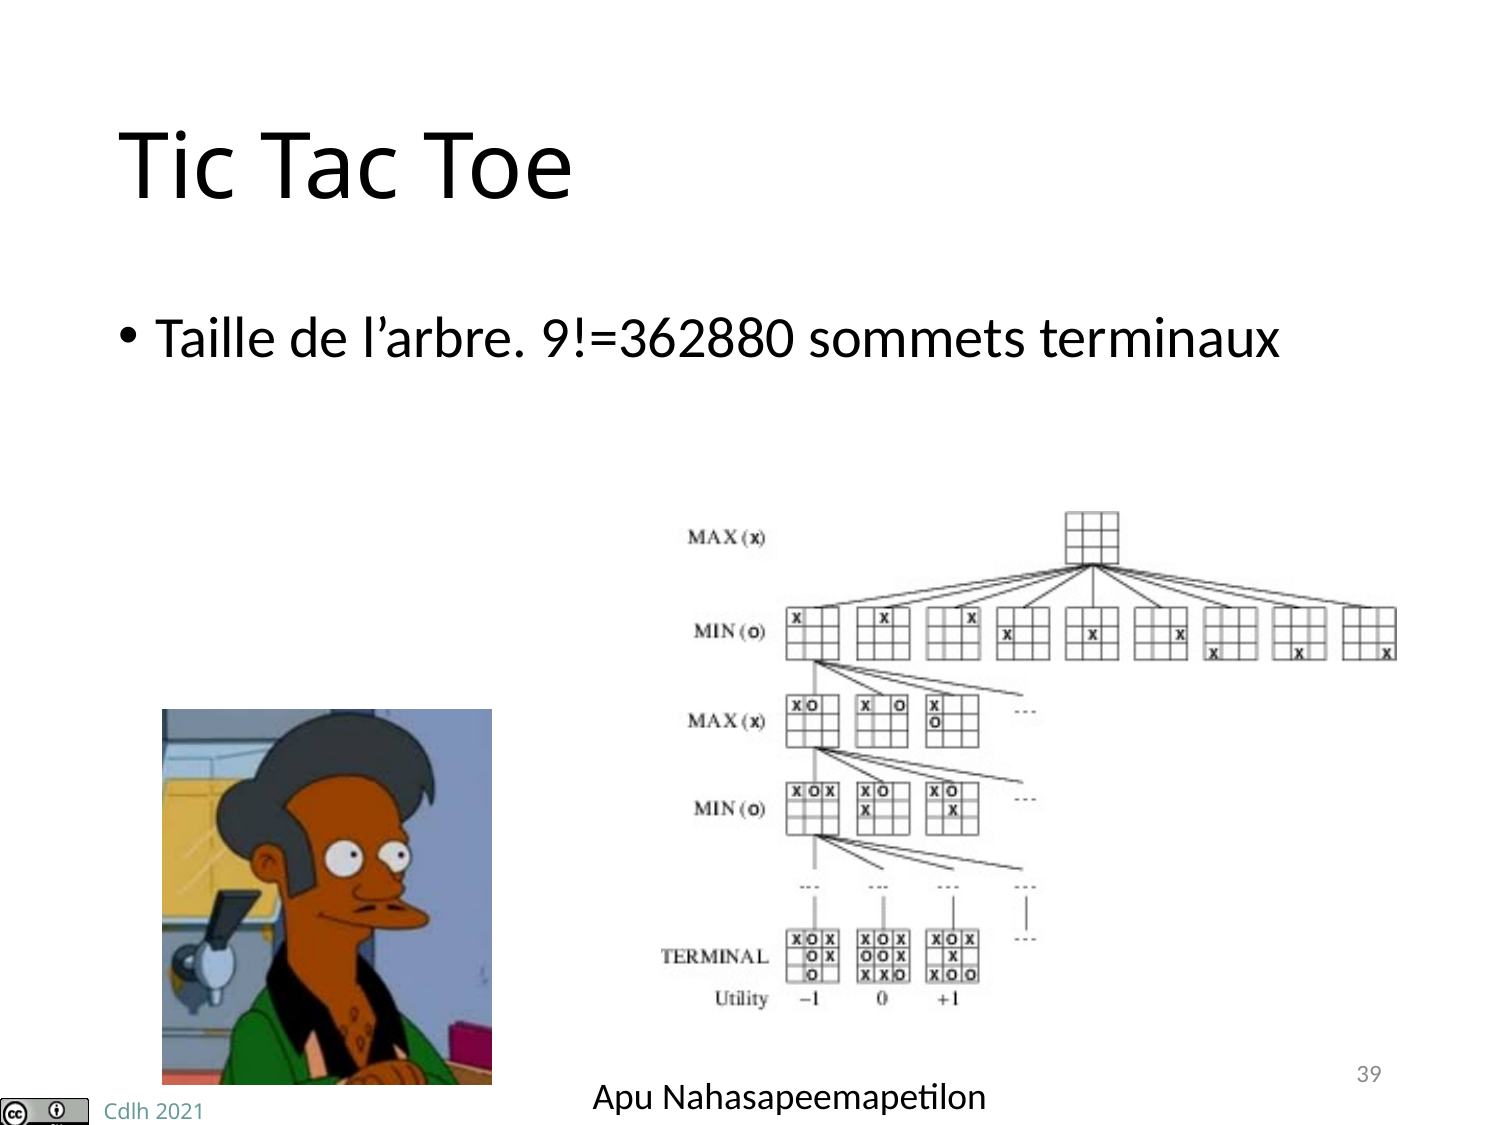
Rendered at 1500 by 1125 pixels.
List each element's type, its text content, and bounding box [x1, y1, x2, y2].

picture [661, 511, 1397, 1014]
picture [162, 709, 492, 1085]
list Taille de l’arbre. 9!=362880 sommets terminaux [103, 299, 1397, 1014]
title Tic Tac Toe [103, 59, 1397, 278]
text_box Apu Nahasapeemapetilon [577, 1064, 1003, 1125]
picture [0, 1098, 89, 1125]
slide_number 39 [1059, 1042, 1397, 1103]
